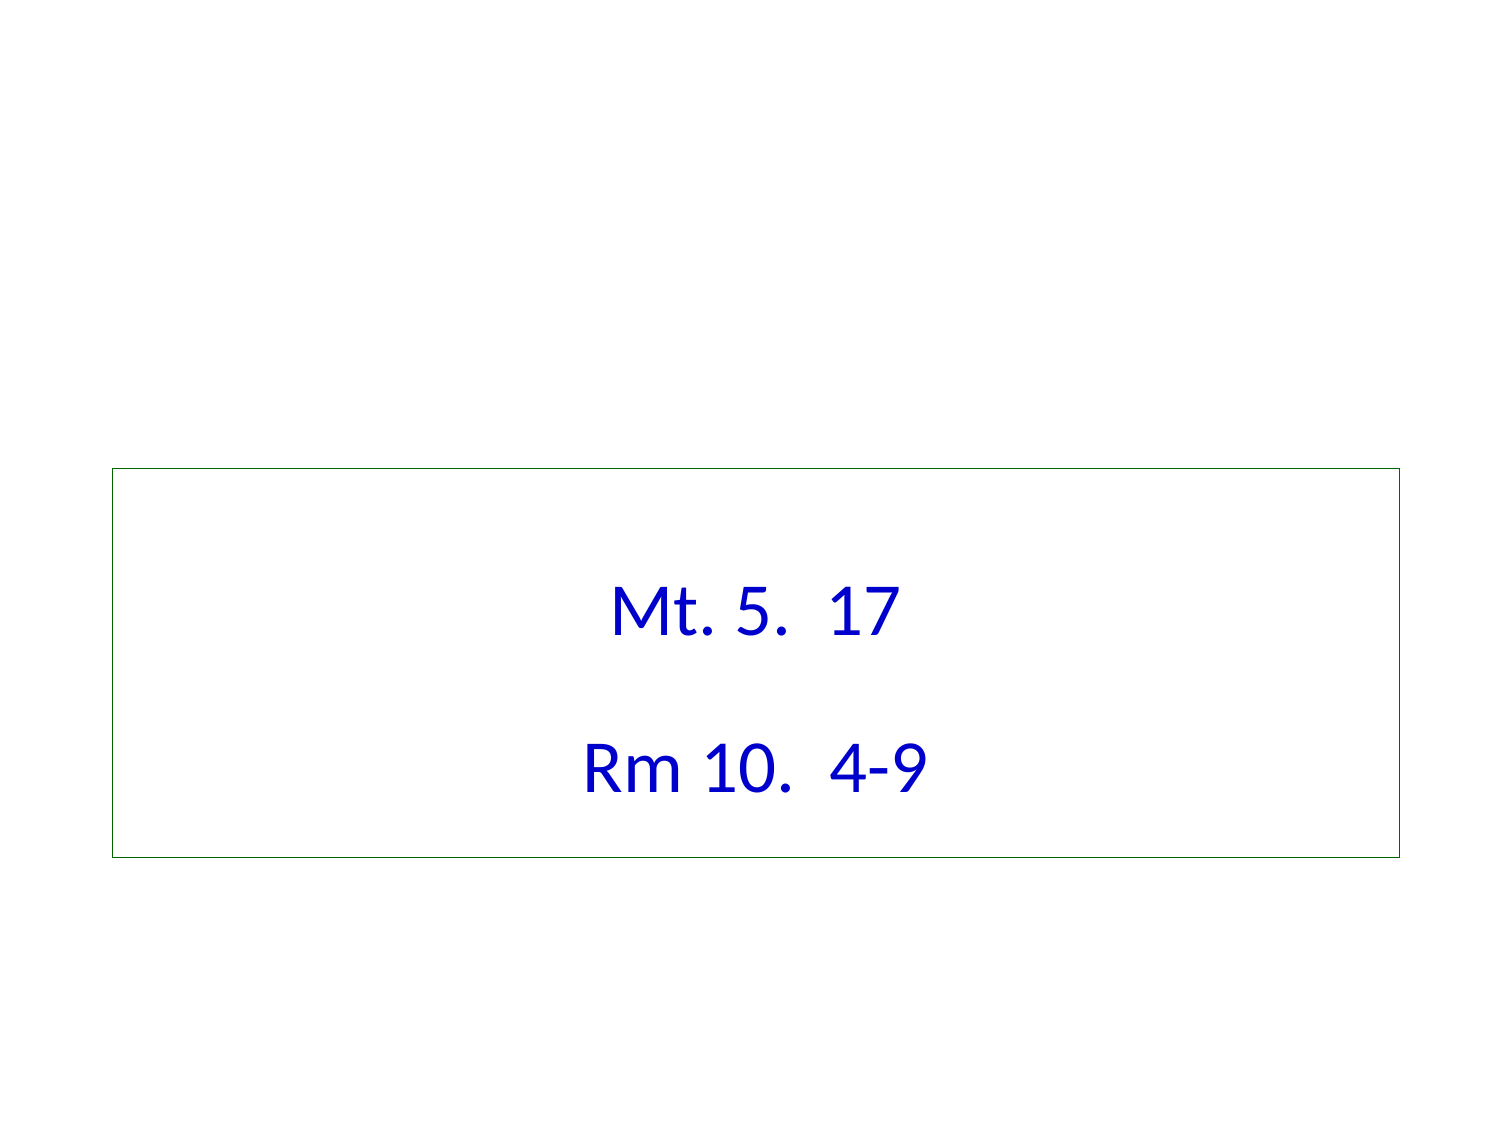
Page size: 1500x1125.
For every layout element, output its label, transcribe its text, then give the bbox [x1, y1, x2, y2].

list Mt. 5. 17 Rm 10. 4-9 [112, 468, 1400, 858]
